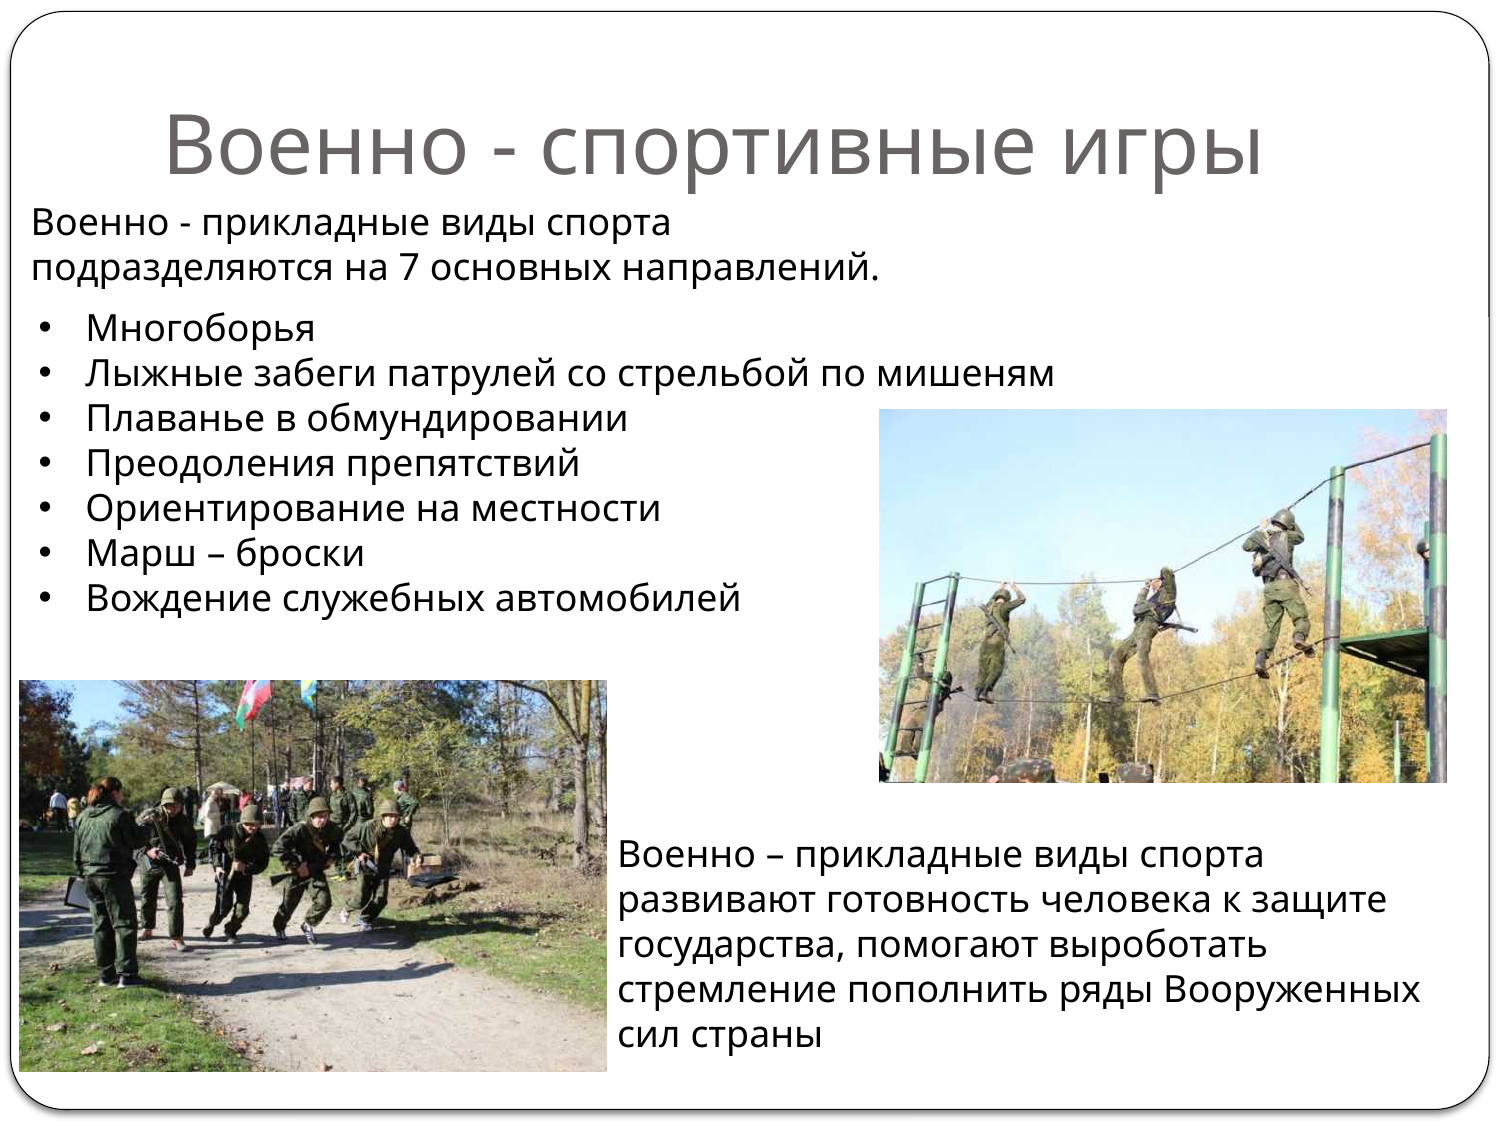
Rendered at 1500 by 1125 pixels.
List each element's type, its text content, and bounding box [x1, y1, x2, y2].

text_box Военно – прикладные виды спорта развивают готовность человека к защите государства, помогают выроботать стремление пополнить ряды Вооруженных сил страны [611, 822, 1467, 1062]
picture [879, 409, 1448, 783]
text_box Многоборья Лыжные забеги патрулей со стрельбой по мишеням Плаванье в обмундировании Преодоления препятствий Ориентирование на местности Марш – броски Вождение служебных автомобилей [23, 296, 1072, 627]
picture [19, 680, 607, 1072]
text_box Военно - прикладные виды спорта подразделяются на 7 основных направлений. [15, 190, 950, 296]
title Военно - спортивные игры [147, 19, 1423, 207]
